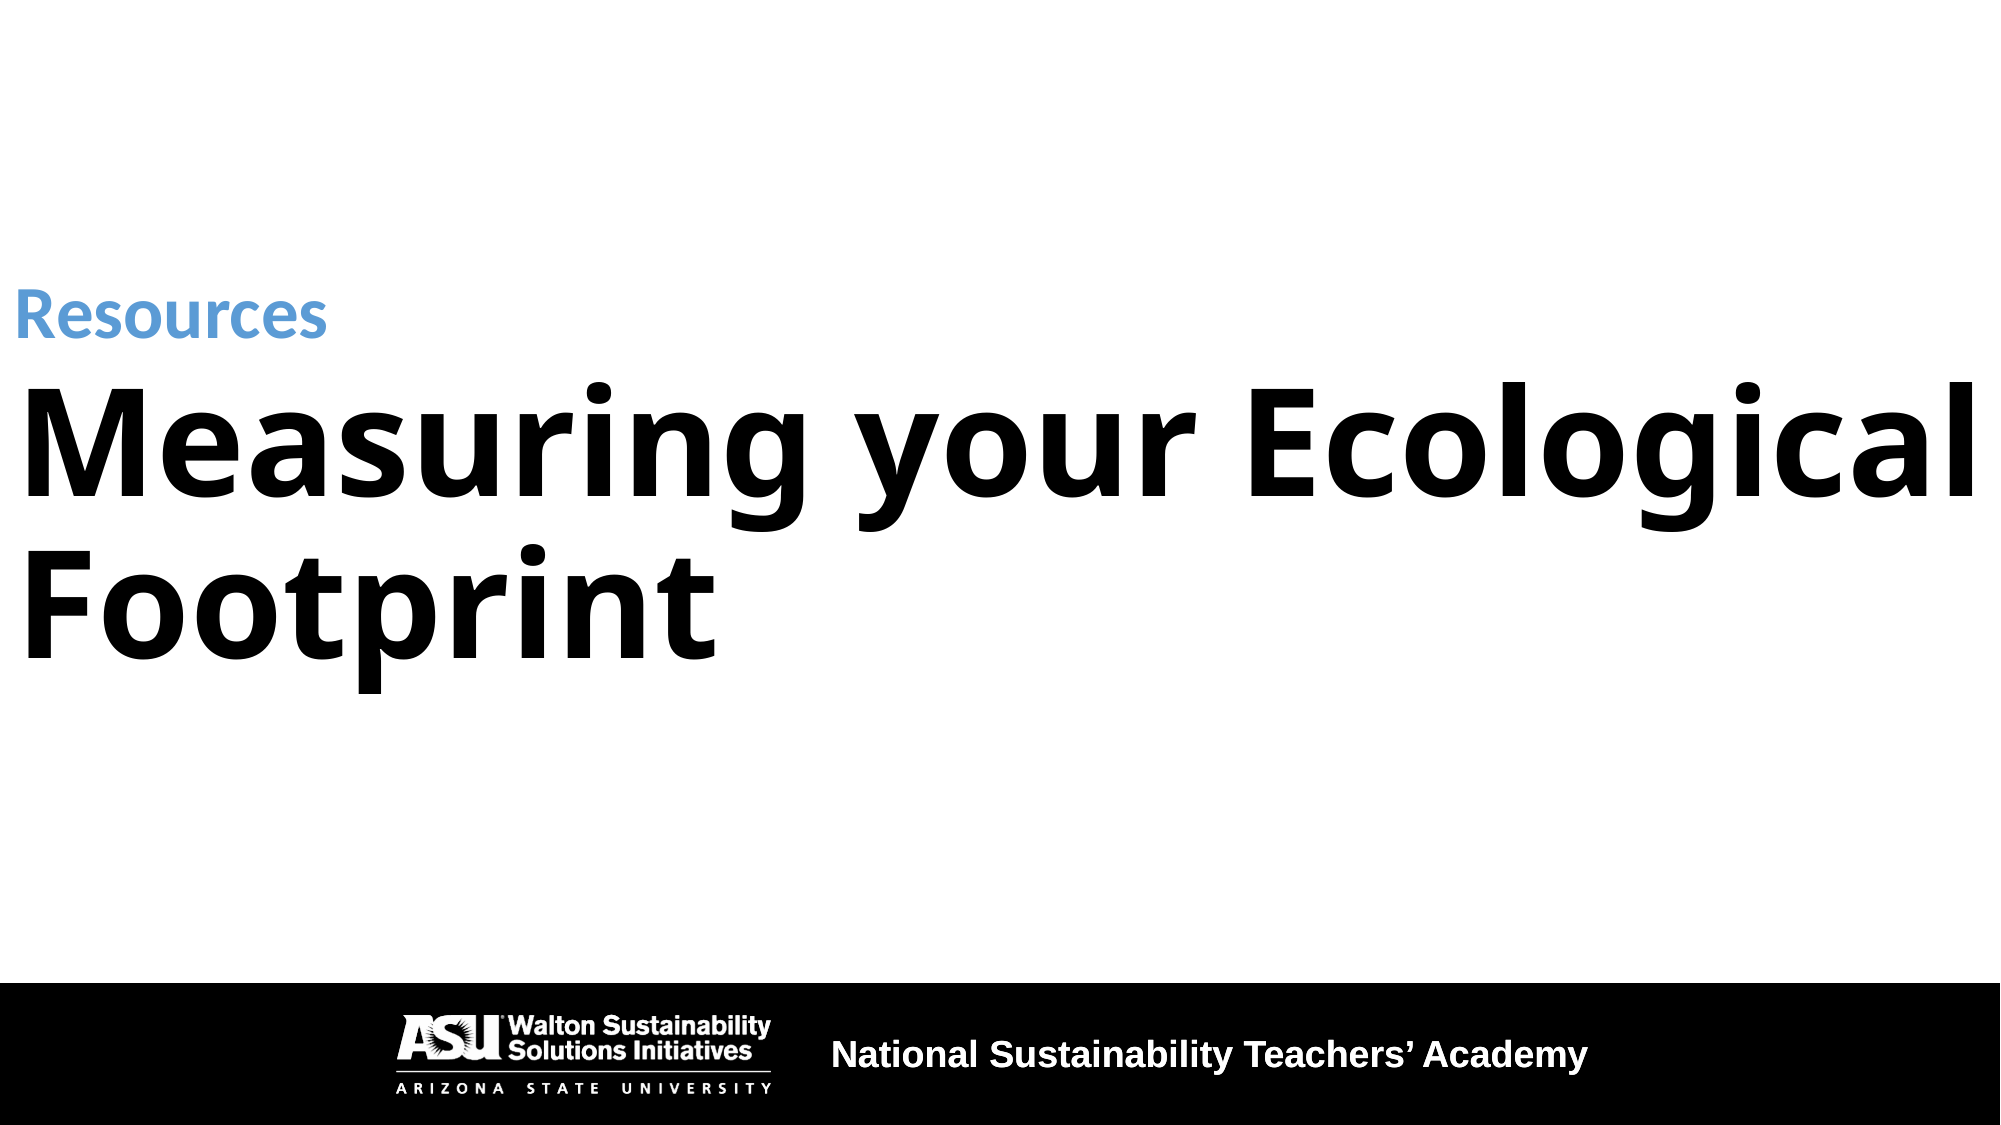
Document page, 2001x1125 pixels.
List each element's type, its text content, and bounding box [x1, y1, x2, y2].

text_box Resources [0, 256, 748, 362]
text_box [396, 1014, 1604, 1094]
title Measuring your Ecological Footprint [0, 367, 2000, 699]
